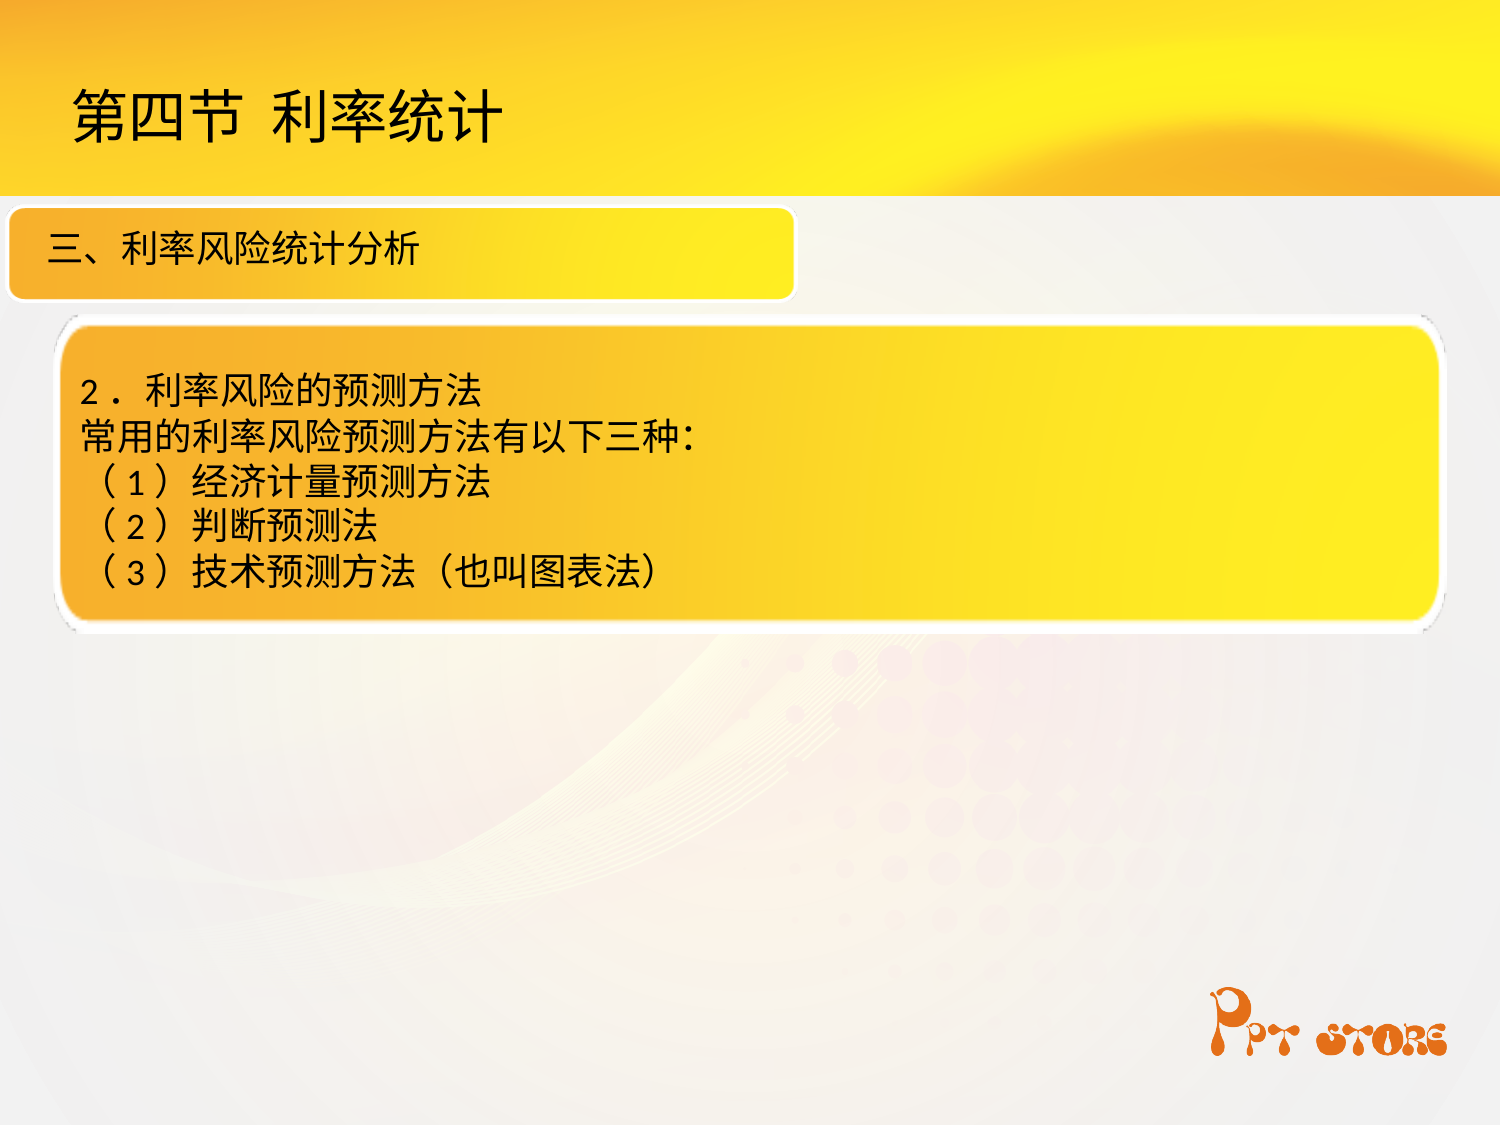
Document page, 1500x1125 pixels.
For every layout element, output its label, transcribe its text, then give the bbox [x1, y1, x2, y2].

title 第四节 利率统计 [0, 56, 963, 173]
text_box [5, 204, 798, 303]
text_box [52, 314, 1453, 634]
picture [0, 1, 1500, 1125]
